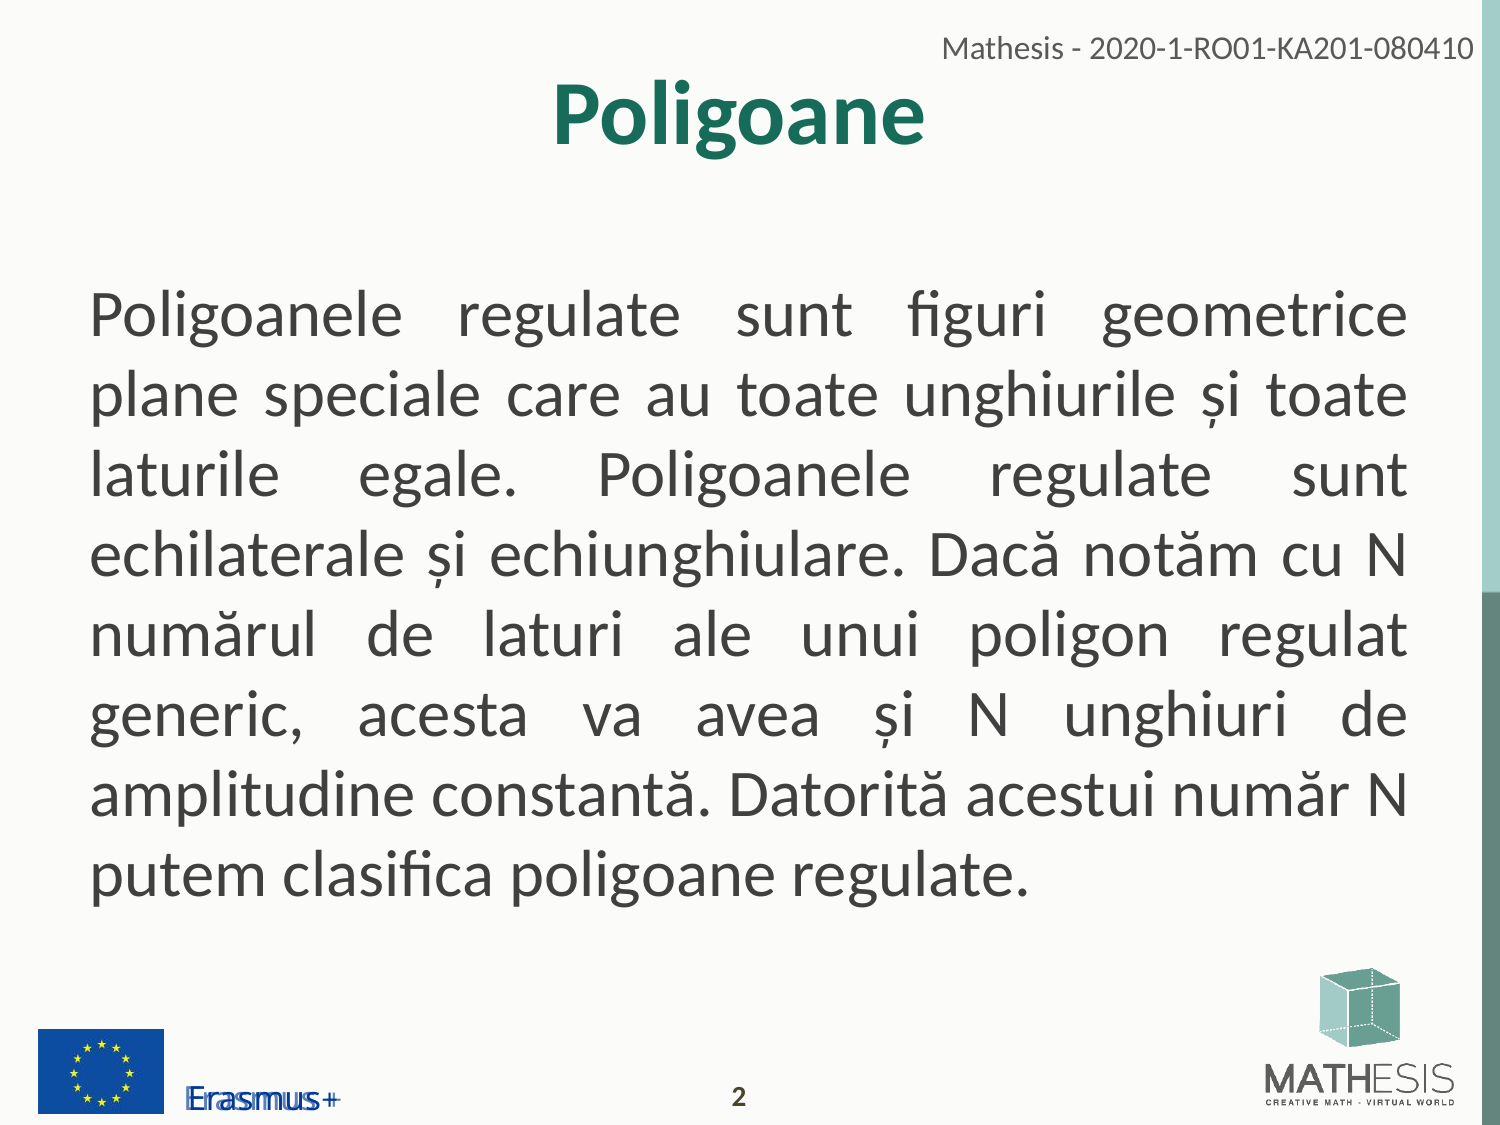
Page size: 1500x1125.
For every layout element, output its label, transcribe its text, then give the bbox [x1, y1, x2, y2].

title Poligoane [75, 45, 1425, 233]
list Poligoanele regulate sunt figuri geometrice plane speciale care au toate unghiurile și toate laturile egale. Poligoanele regulate sunt echilaterale și echiunghiulare. Dacă notăm cu N numărul de laturi ale unui poligon regulat generic, acesta va avea și N unghiuri de amplitudine constantă. Datorită acestui număr N putem clasifica poligoane regulate. [75, 262, 1425, 1005]
picture [38, 1029, 164, 1114]
